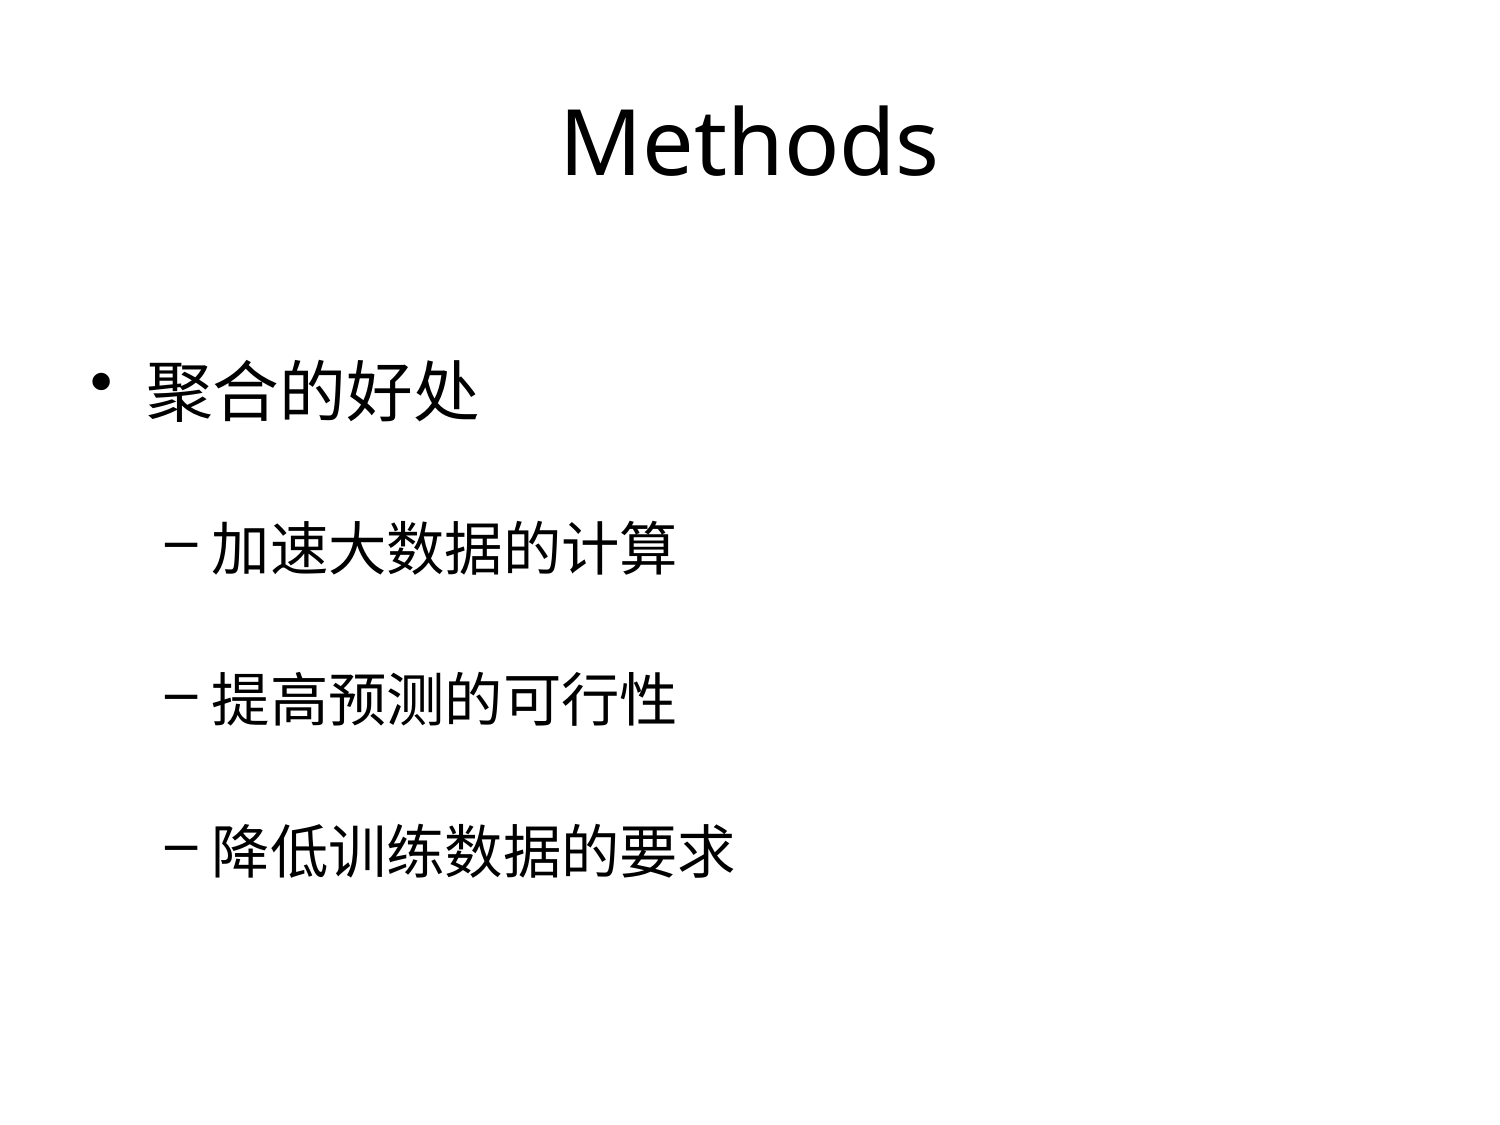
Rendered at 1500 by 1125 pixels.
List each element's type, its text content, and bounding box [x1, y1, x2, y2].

title Methods [75, 45, 1425, 233]
list 聚合的好处 加速大数据的计算 提高预测的可行性 降低训练数据的要求 [75, 262, 1425, 1005]
